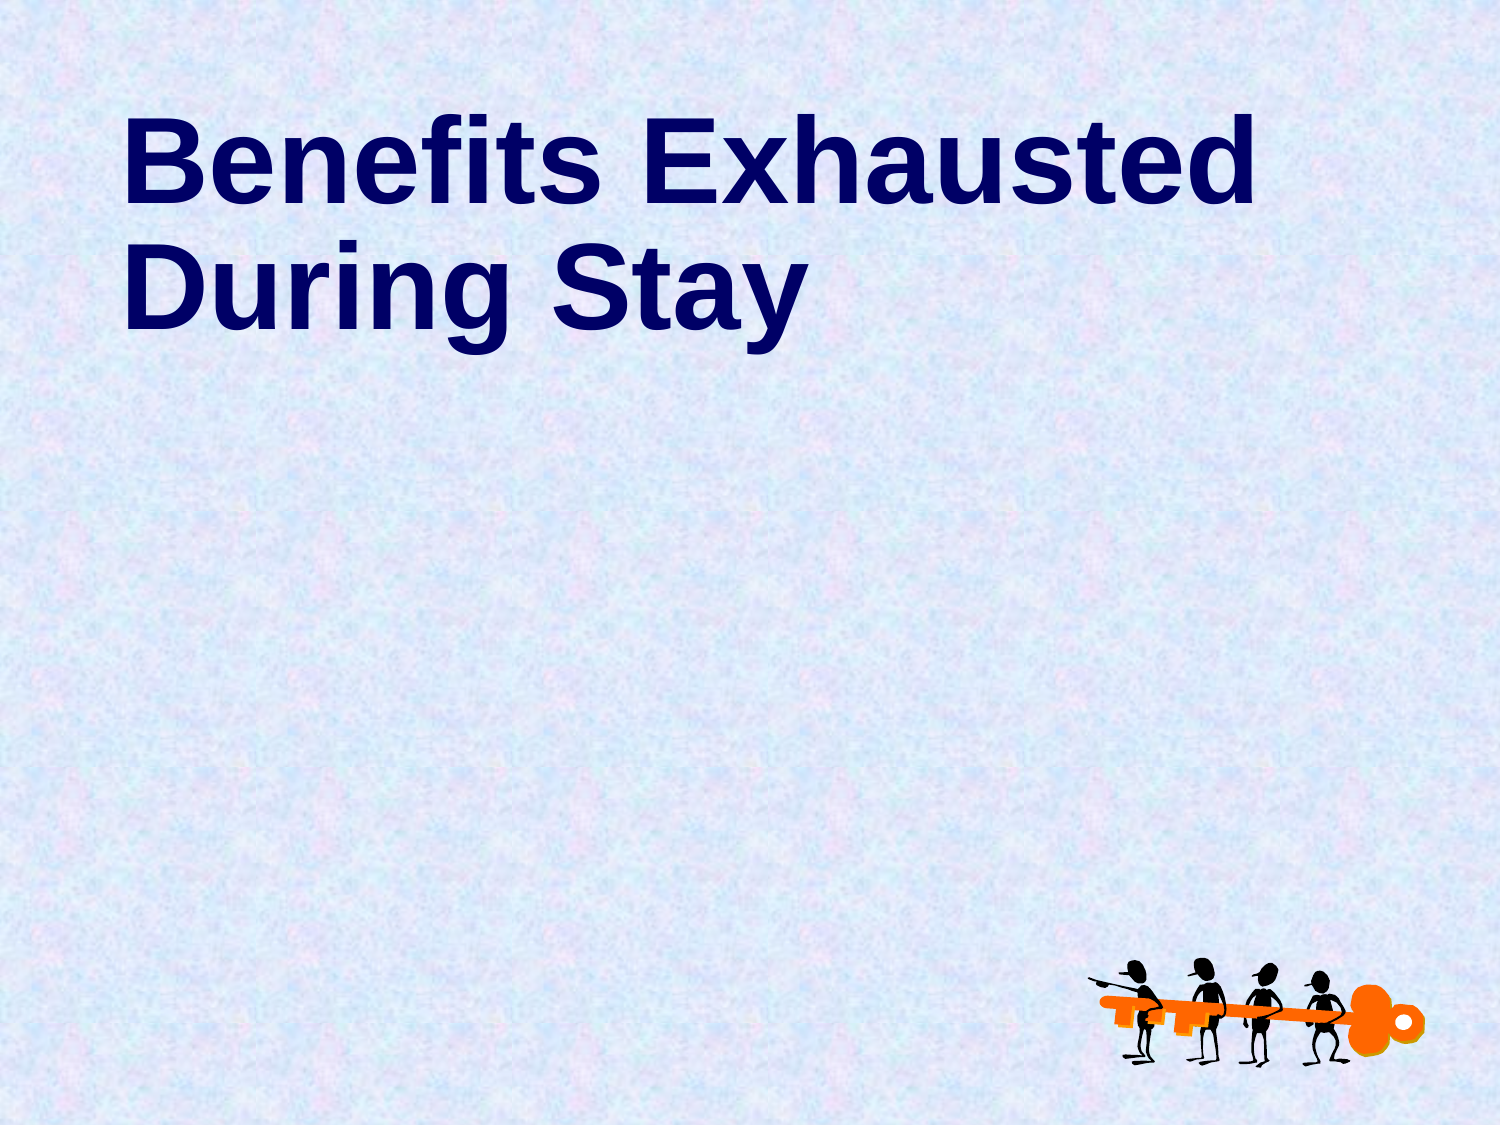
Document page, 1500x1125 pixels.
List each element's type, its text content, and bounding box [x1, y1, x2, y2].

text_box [1086, 957, 1426, 1069]
title Benefits Exhausted During Stay [105, 135, 1381, 323]
